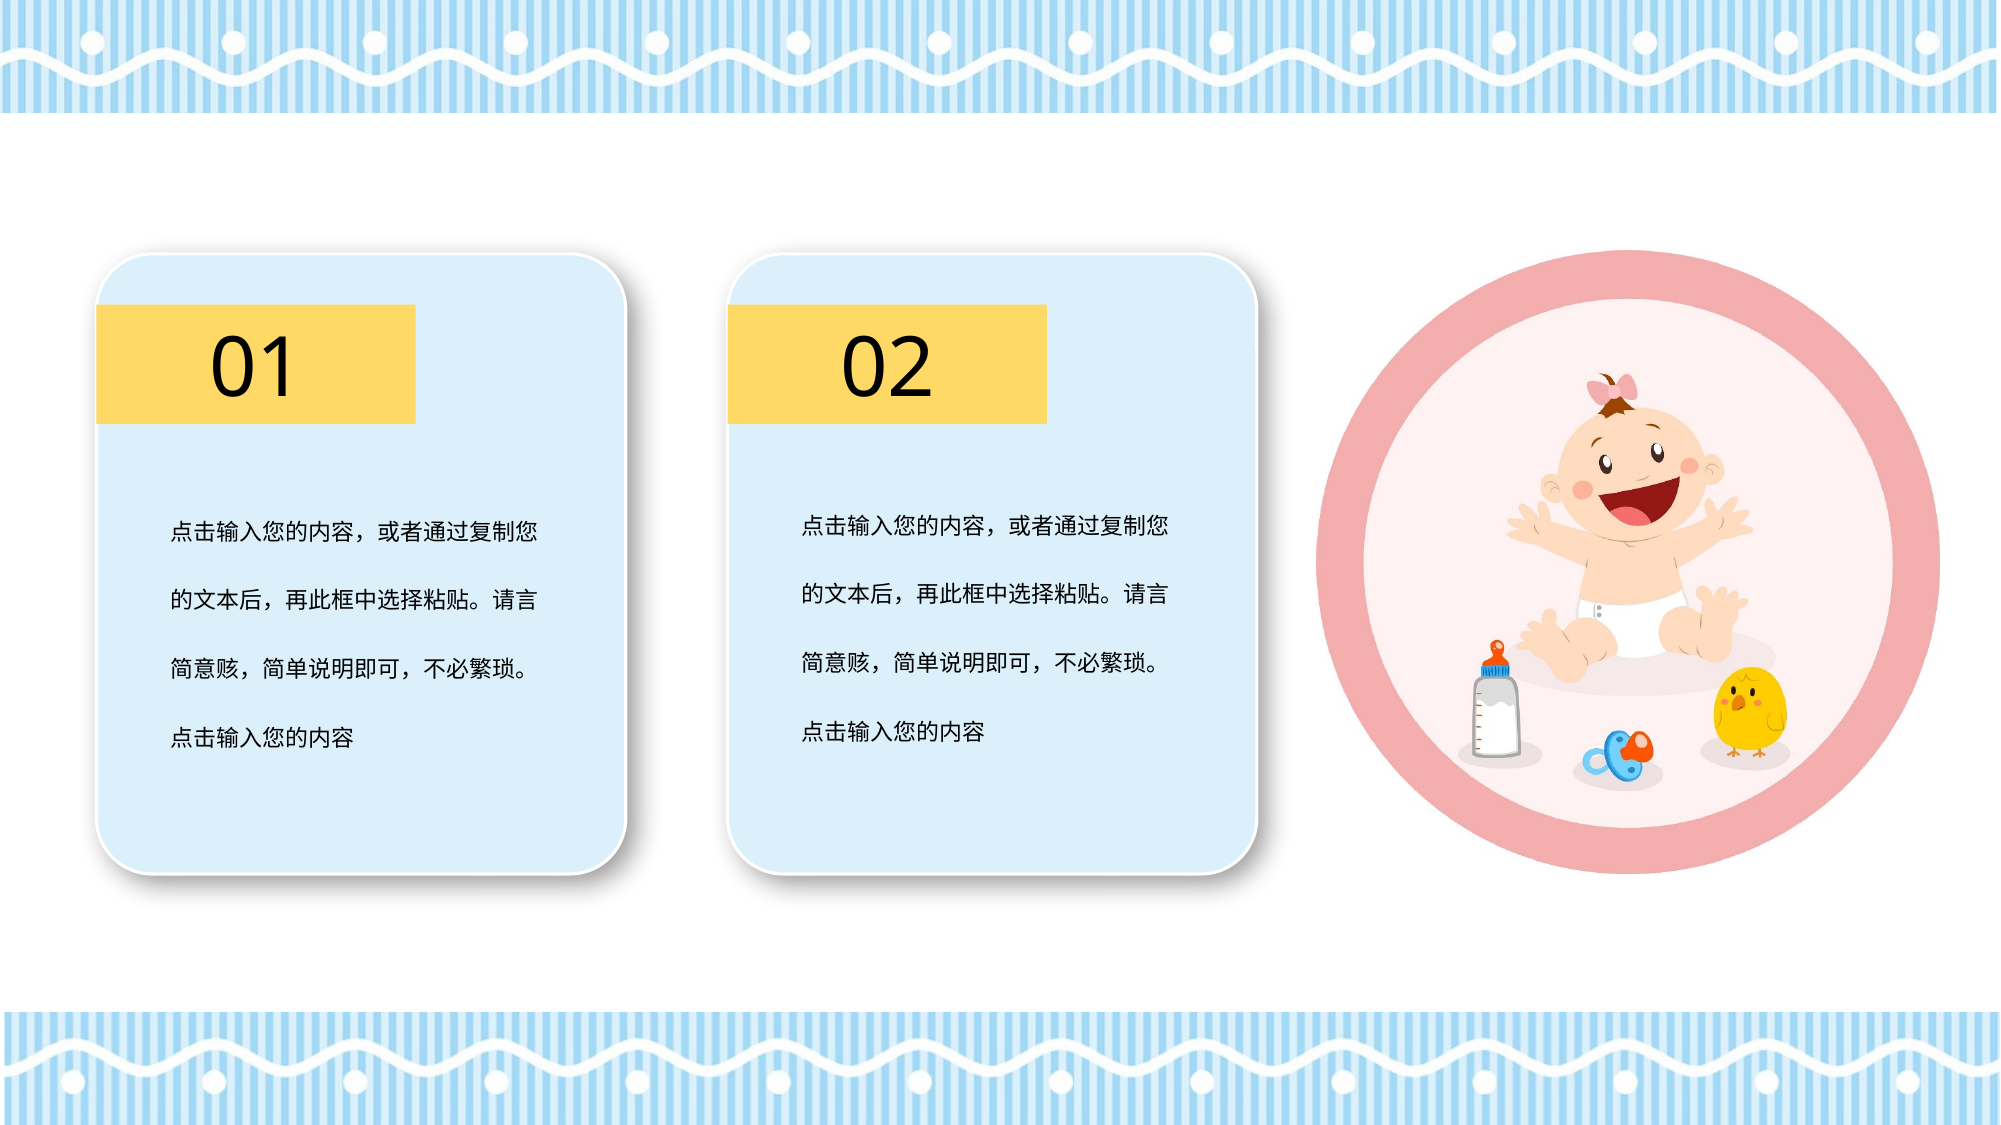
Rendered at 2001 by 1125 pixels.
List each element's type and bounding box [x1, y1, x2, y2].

text_box [0, 0, 2000, 1125]
